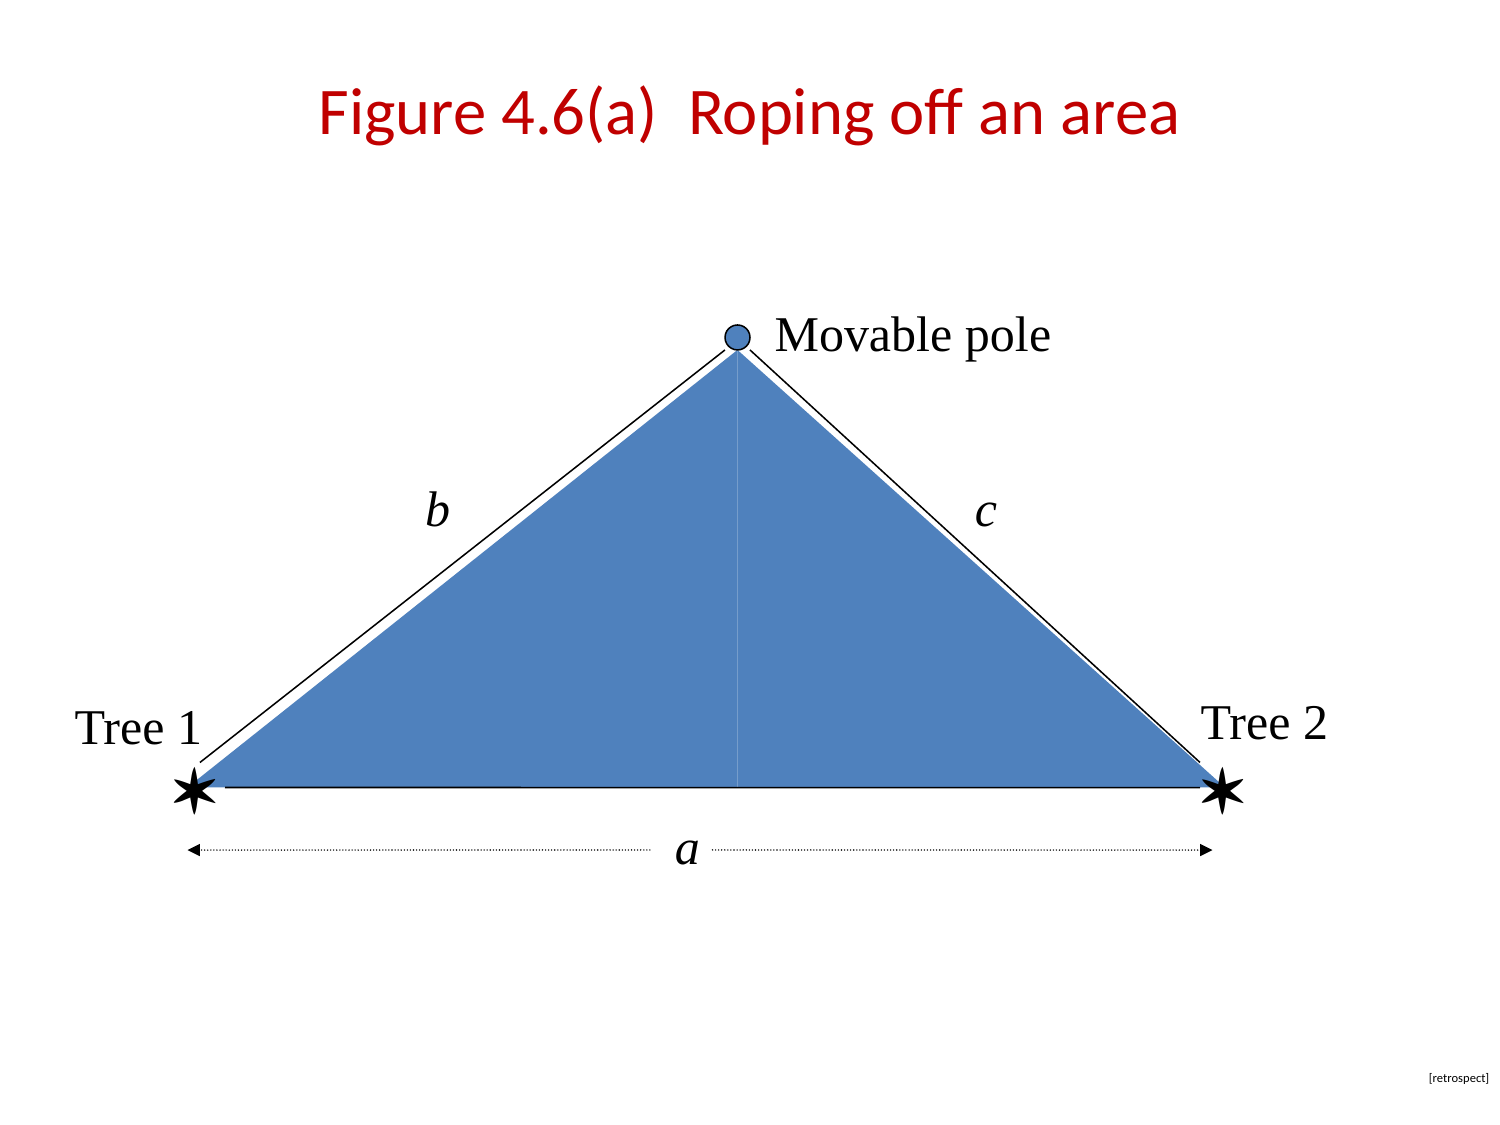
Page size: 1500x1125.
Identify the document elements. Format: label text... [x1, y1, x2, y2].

text_box [735, 350, 1187, 787]
text_box b [410, 469, 465, 544]
title Figure 4.6(a) Roping off an area [75, 45, 1425, 171]
text_box [725, 324, 751, 350]
text_box [232, 350, 735, 787]
text_box Movable pole [759, 294, 1067, 369]
text_box  [159, 722, 232, 838]
text_box Tree 2 [1185, 681, 1343, 757]
text_box [187, 843, 200, 857]
text_box [retrospect] [1414, 1062, 1500, 1093]
text_box [1200, 843, 1213, 857]
text_box a [660, 806, 715, 882]
text_box Tree 1 [59, 687, 219, 763]
text_box  [1187, 757, 1245, 838]
text_box c [960, 469, 1012, 544]
